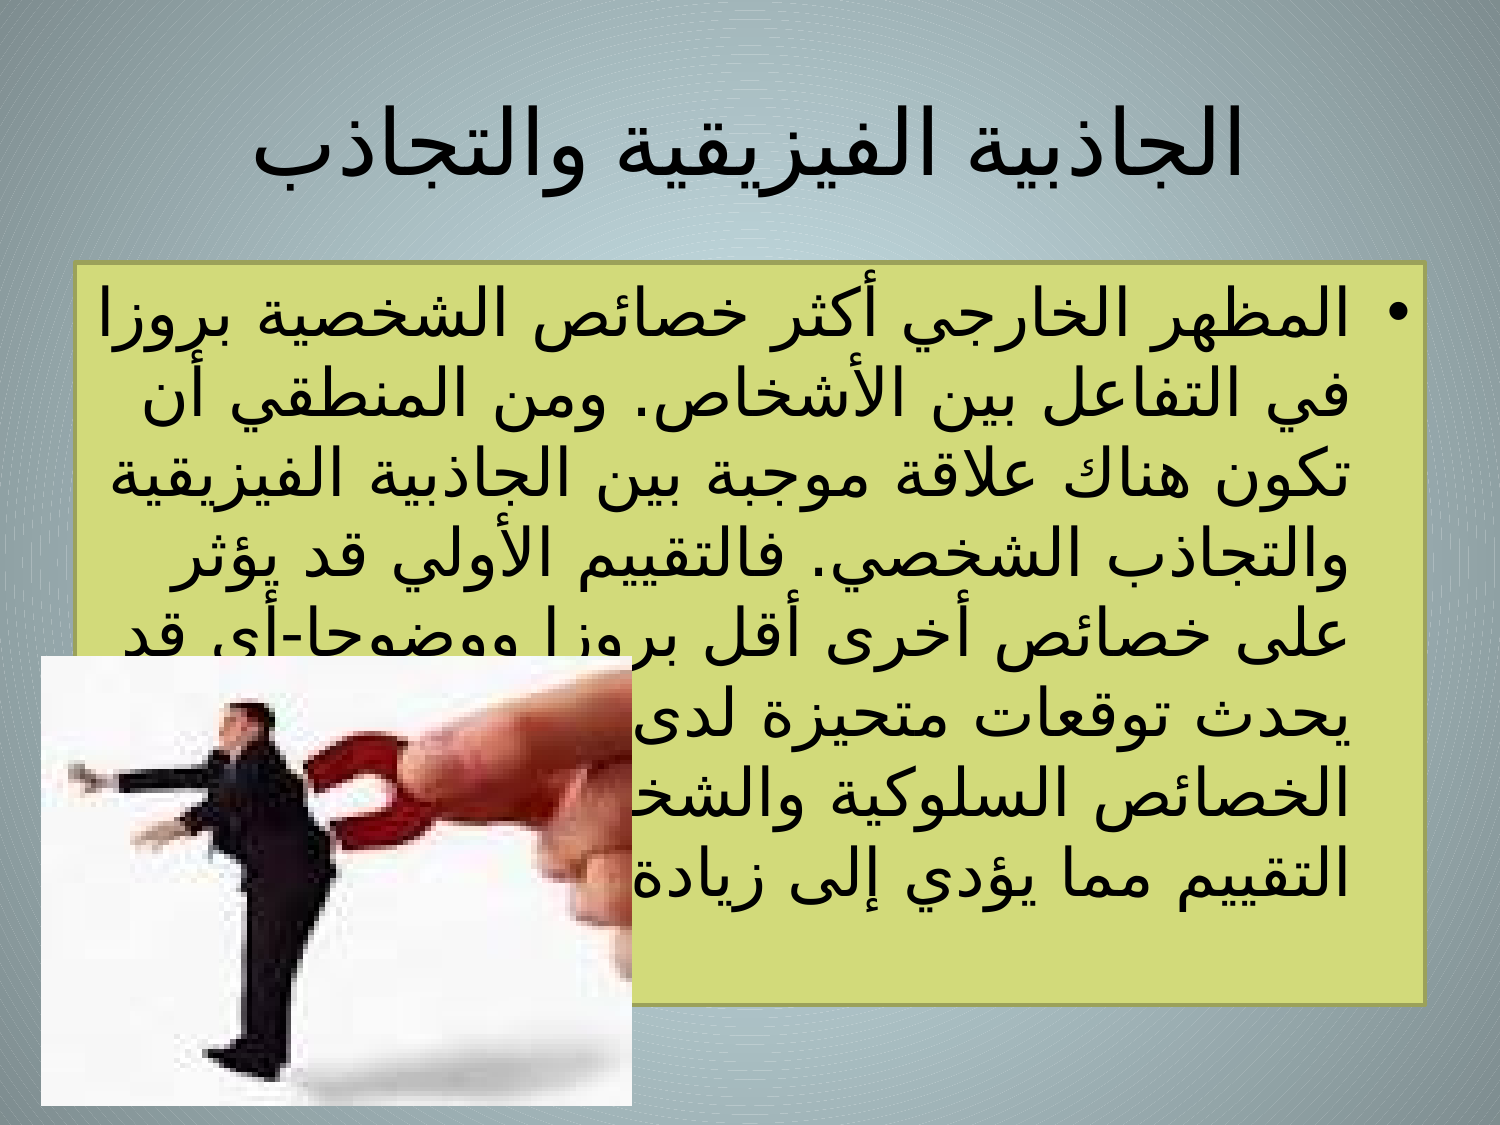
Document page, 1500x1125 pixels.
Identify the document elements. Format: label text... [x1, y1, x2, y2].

title الجاذبية الفيزيقية والتجاذب [75, 45, 1425, 233]
list المظهر الخارجي أكثر خصائص الشخصية بروزا في التفاعل بين الأشخاص. ومن المنطقي أن تكون هناك علاقة موجبة بين الجاذبية الفيزيقية والتجاذب الشخصي. فالتقييم الأولي قد يؤثر على خصائص أخرى أقل بروزا ووضوحا-أي قد يحدث توقعات متحيزة لدى الفرد عن الخصائص السلوكية والشخصية للفرد موضوع التقييم مما يؤدي إلى زيادة جاذبيته. [73, 260, 1427, 1007]
picture [41, 656, 633, 1107]
